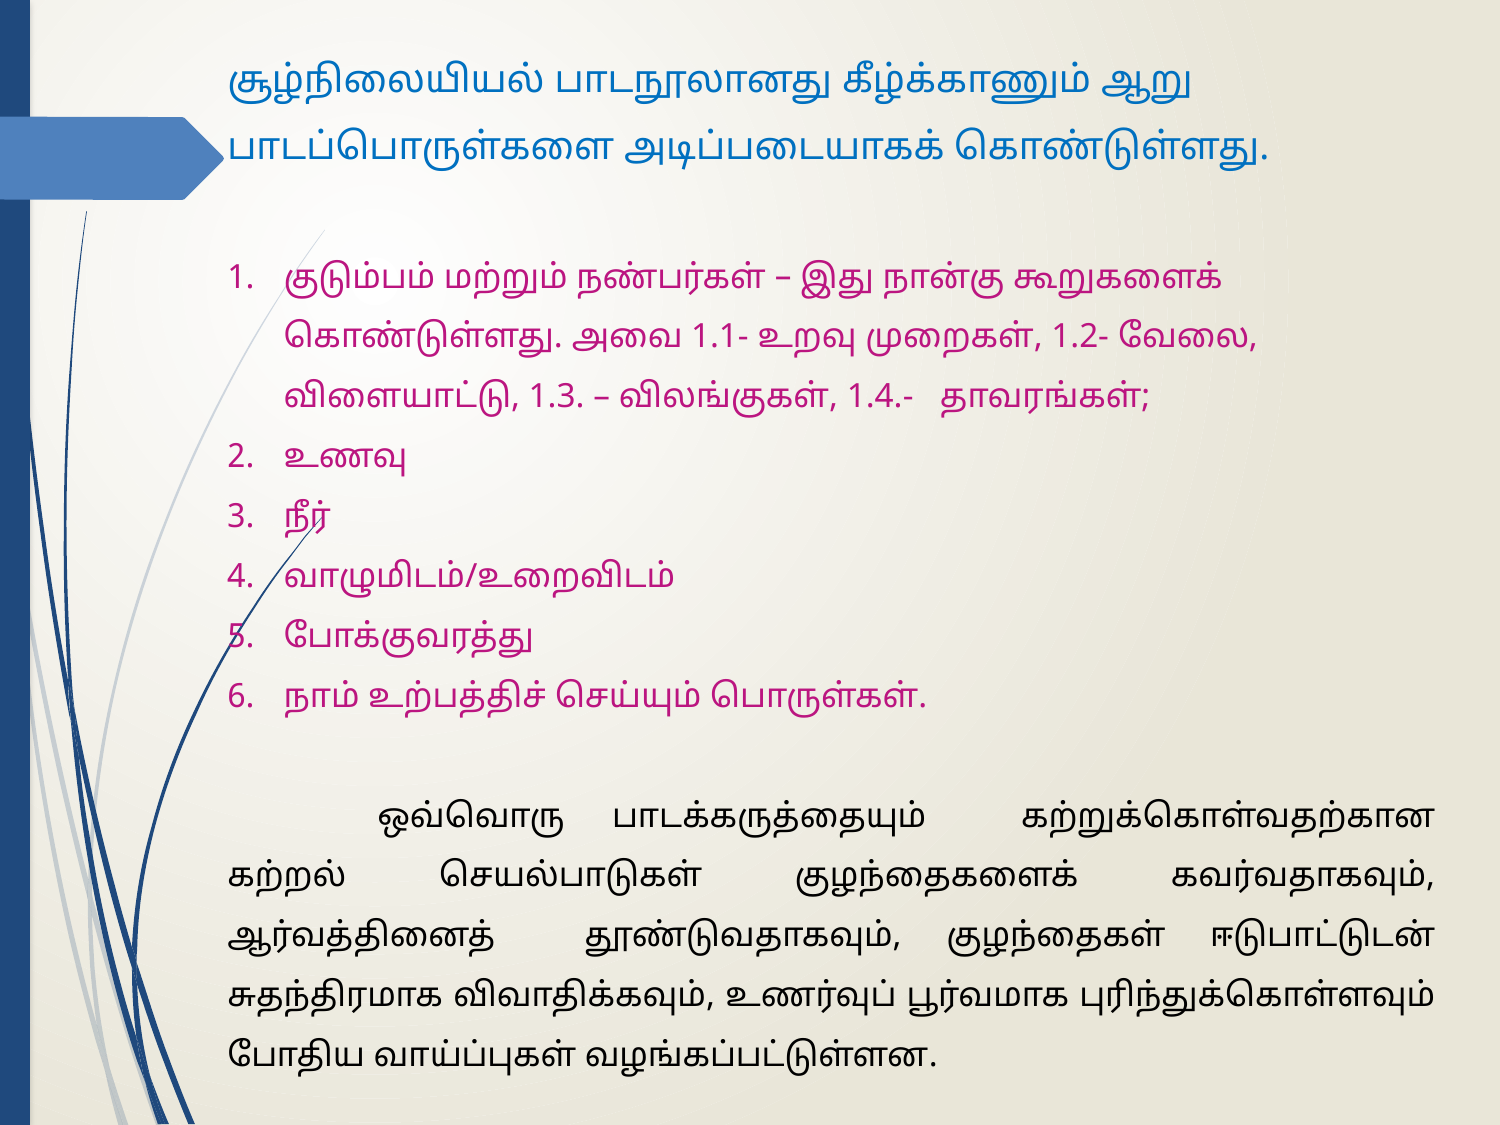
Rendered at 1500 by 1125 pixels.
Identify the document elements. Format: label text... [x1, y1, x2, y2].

text_box சூழ்நிலையியல் பாடநூலானது கீழ்க்காணும் ஆறு பாடப்பொருள்களை அடிப்படையாகக் கொண்டுள்ளது. குடும்பம் மற்றும் நண்பர்கள் – இது நான்கு கூறுகளைக் கொண்டுள்ளது. அவை 1.1- உறவு முறைகள், 1.2- வேலை, விளையாட்டு, 1.3. – விலங்குகள், 1.4.- தாவரங்கள்; உணவு நீர் வாழுமிடம்/உறைவிடம் போக்குவரத்து நாம் உற்பத்திச் செய்யும் பொருள்கள். ஒவ்வொரு பாடக்கருத்தையும் கற்றுக்கொள்வதற்கான கற்றல் செயல்பாடுகள் குழந்தைகளைக் கவர்வதாகவும், ஆர்வத்தினைத் தூண்டுவதாகவும், குழந்தைகள் ஈடுபாட்டுடன் சுதந்திரமாக விவாதிக்கவும், உணர்வுப் பூர்வமாக புரிந்துக்கொள்ளவும் போதிய வாய்ப்புகள் வழங்கப்பட்டுள்ளன. [212, 24, 1450, 1081]
